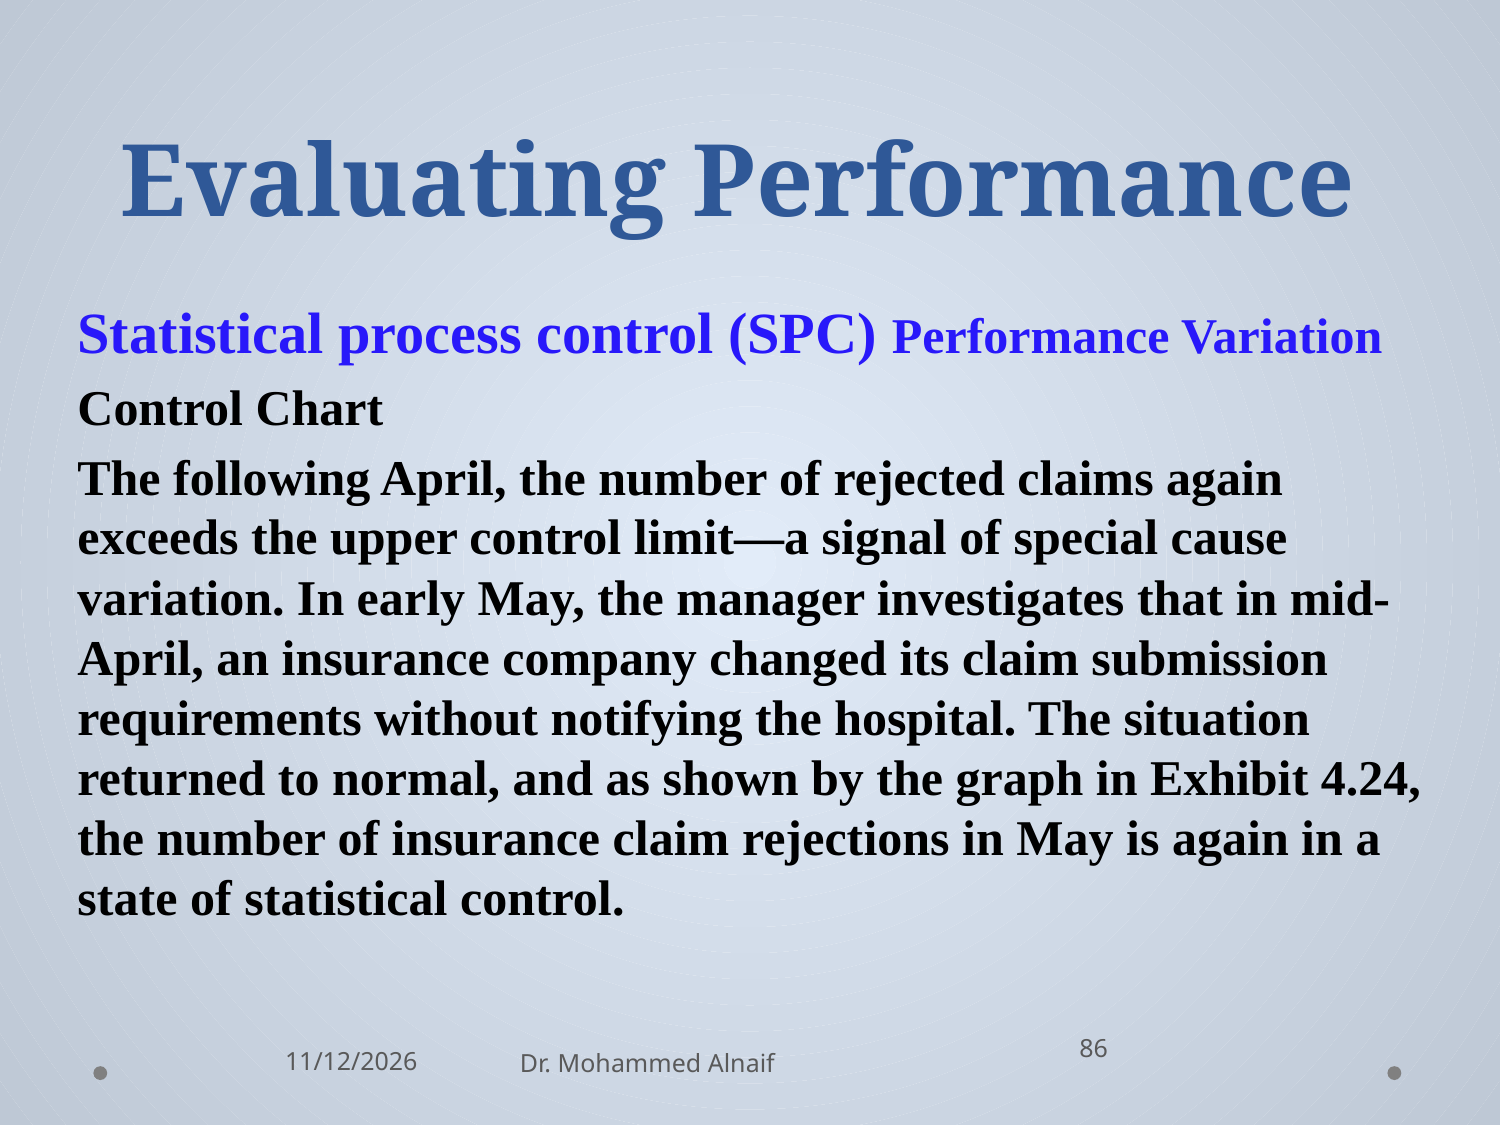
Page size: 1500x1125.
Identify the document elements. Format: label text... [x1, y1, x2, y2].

title Evaluating Performance [100, 78, 1376, 244]
footer Dr. Mohammed Alnaif [512, 1025, 988, 1100]
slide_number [75, 1025, 425, 1100]
slide_number 86 [1074, 1012, 1425, 1088]
subtitle Statistical process control (SPC) Performance Variation Control Chart The following April, the number of rejected claims again exceeds the upper control limit—a signal of special cause variation. In early May, the manager investigates that in mid-April, an insurance company changed its claim submission requirements without notifying the hospital. The situation returned to normal, and as shown by the graph in Exhibit 4.24, the number of insurance claim rejections in May is again in a state of statistical control. [62, 287, 1438, 1013]
